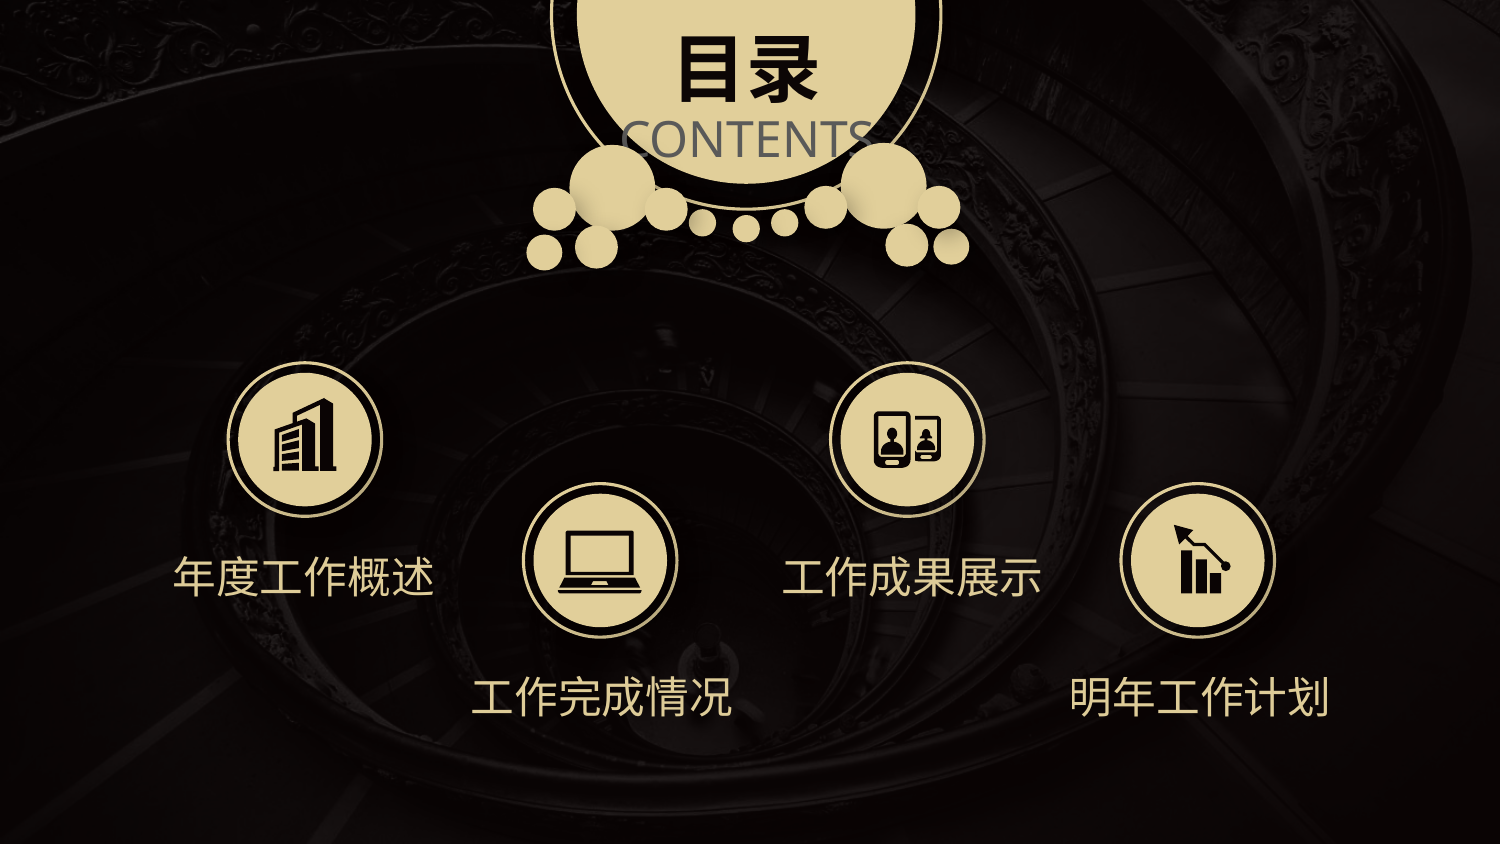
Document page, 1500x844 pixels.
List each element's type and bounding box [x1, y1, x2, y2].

text_box [1120, 483, 1275, 638]
text_box [830, 362, 985, 517]
text_box [0, 0, 1500, 844]
text_box [523, 483, 678, 638]
text_box [650, 14, 844, 176]
text_box [551, 0, 942, 210]
text_box [227, 362, 382, 517]
